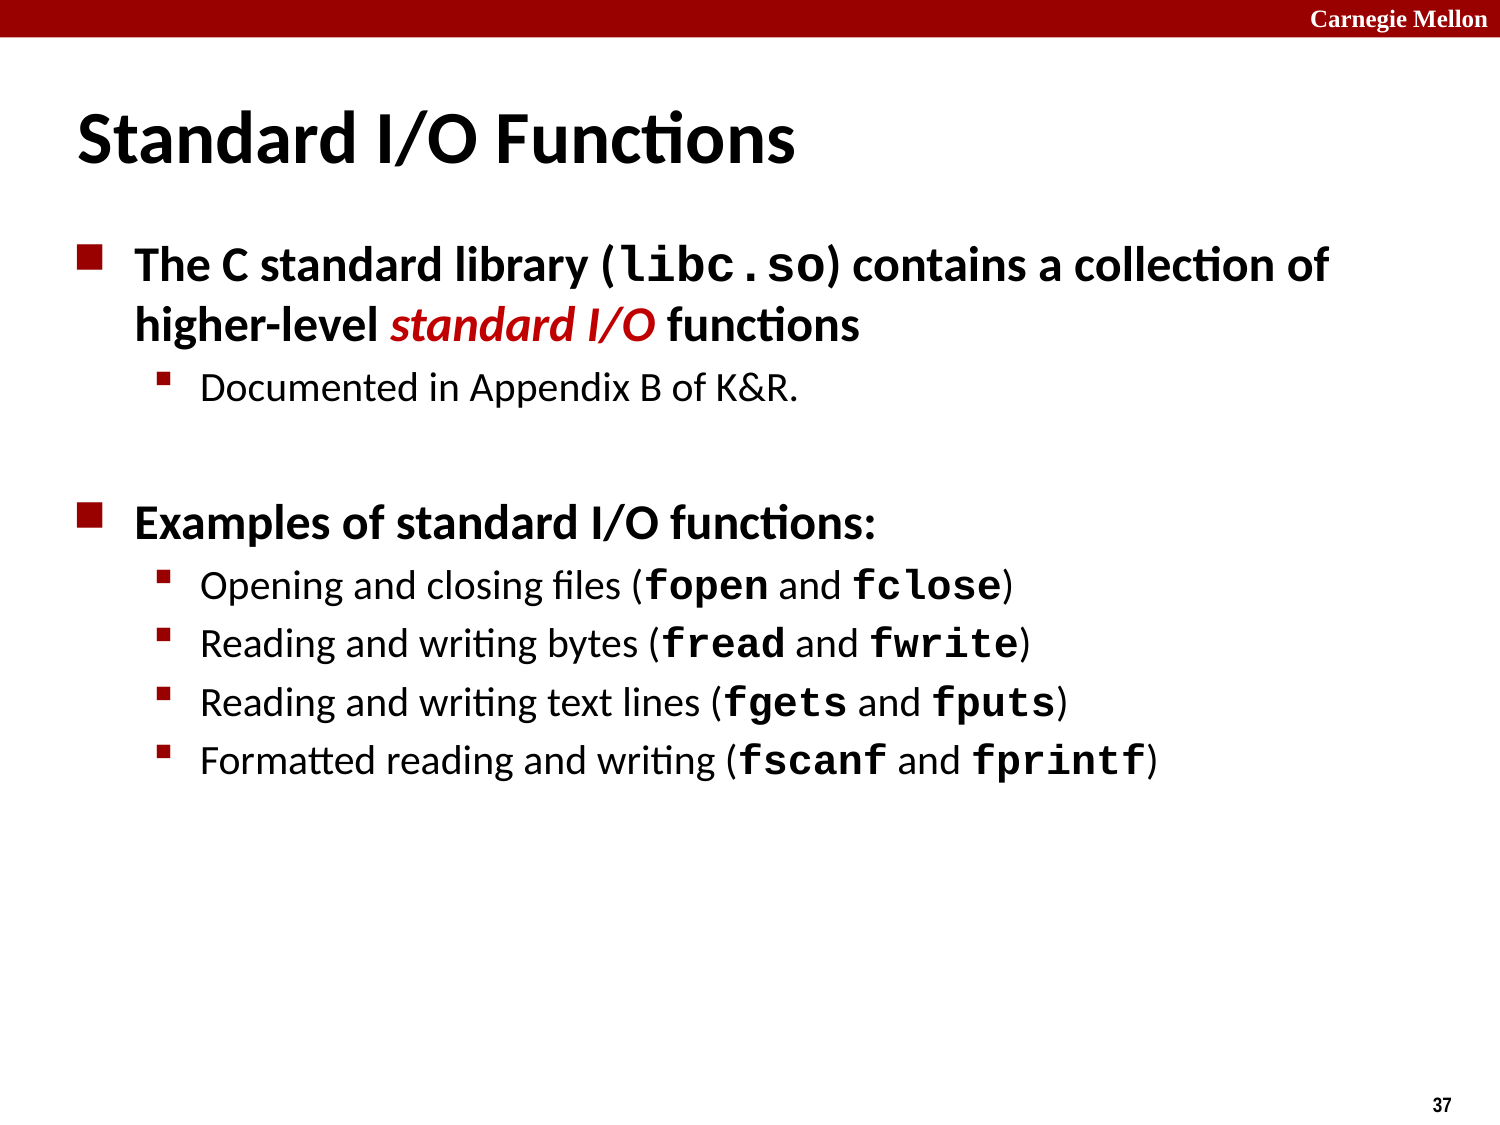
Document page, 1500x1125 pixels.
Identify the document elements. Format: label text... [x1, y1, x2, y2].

list The C standard library (libc.so) contains a collection of higher-level standard I/O functions Documented in Appendix B of K&R. Examples of standard I/O functions: Opening and closing files (fopen and fclose) Reading and writing bytes (fread and fwrite) Reading and writing text lines (fgets and fputs) Formatted reading and writing (fscanf and fprintf) [62, 223, 1359, 1040]
title Standard I/O Functions [62, 71, 1309, 197]
